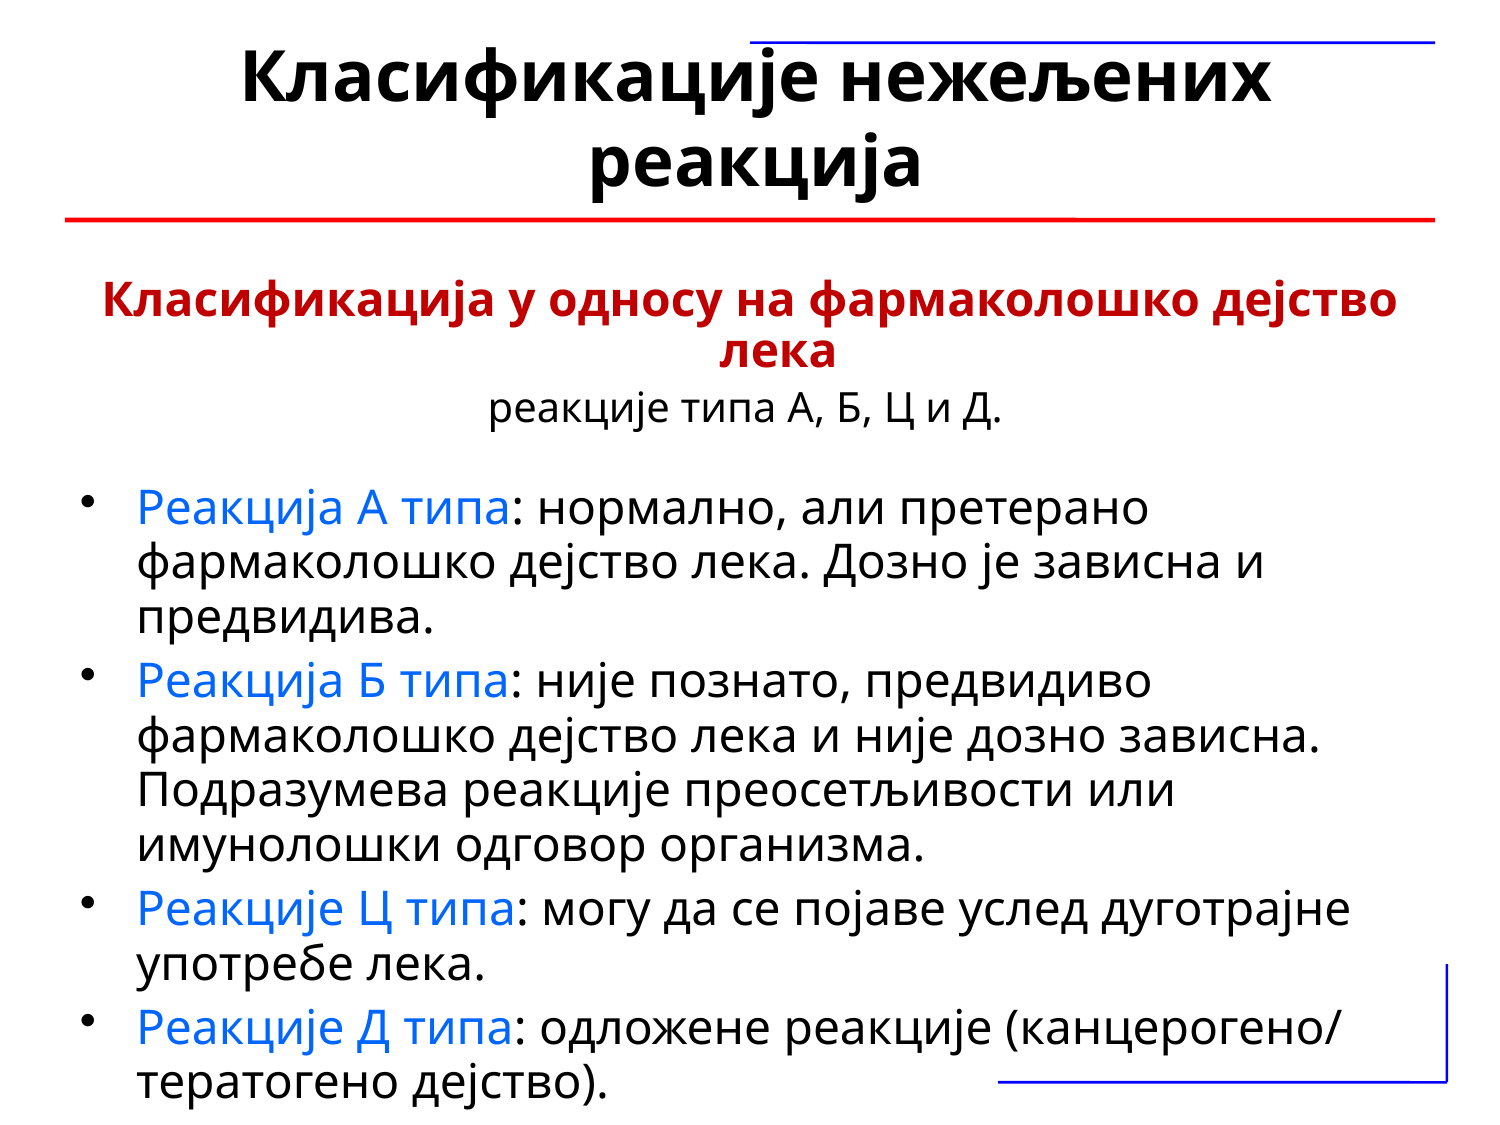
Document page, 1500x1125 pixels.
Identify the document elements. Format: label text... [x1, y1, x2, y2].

list Класификација у односу на фармаколошко дејство лека реакције типа А, Б, Ц и Д. Реакција А типа: нормално, али претерано фармаколoшко дејство лека. Дозно је зависна и предвидива. Реакција Б типа: није познато, предвидиво фармаколошко дејство лека и није дозно зависна. Подразумева реакције преосетљивости или имунолошки одговор организма. Реакције Ц типа: могу да се појаве услед дуготрајне употребе лека. Реакције Д типа: одложене реакције (канцерогено/ тератогено дејство). [64, 266, 1437, 1068]
title Класификације нежељених реакција [74, 74, 1438, 209]
